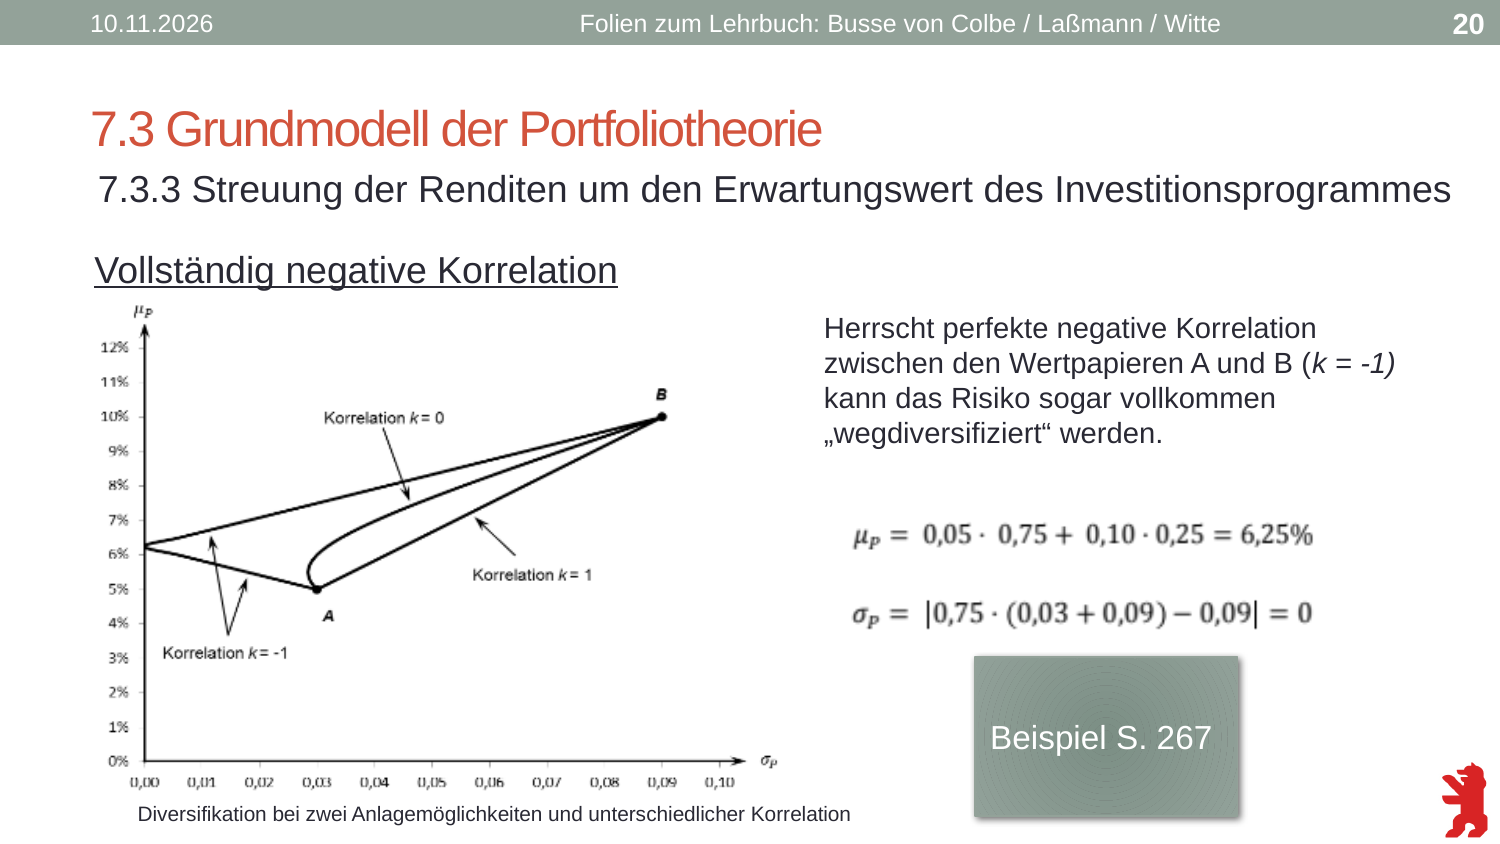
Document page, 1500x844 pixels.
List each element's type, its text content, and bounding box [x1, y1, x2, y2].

text_box 7.3.3 Streuung der Renditen um den Erwartungswert des Investitionsprogrammes [83, 157, 1468, 217]
text_box Beispiel S. 267 [974, 688, 1238, 817]
title 7.3 Grundmodell der Portfoliotheorie [75, 65, 1425, 188]
picture [1434, 760, 1500, 844]
picture [74, 291, 810, 817]
slide_number 20 [1325, 2, 1500, 43]
footer Folien zum Lehrbuch: Busse von Colbe / Laßmann / Witte [562, 2, 1238, 43]
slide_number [75, 2, 550, 43]
text_box Herrscht perfekte negative Korrelation zwischen den Wertpapieren A und B (k = -1) kann das Risiko sogar vollkommen „wegdiversifiziert“ werden. [818, 302, 1435, 492]
text_box Vollständig negative Korrelation [79, 238, 634, 288]
text_box Diversifikation bei zwei Anlagemöglichkeiten und unterschiedlicher Korrelation [122, 793, 866, 833]
picture [823, 477, 1356, 680]
